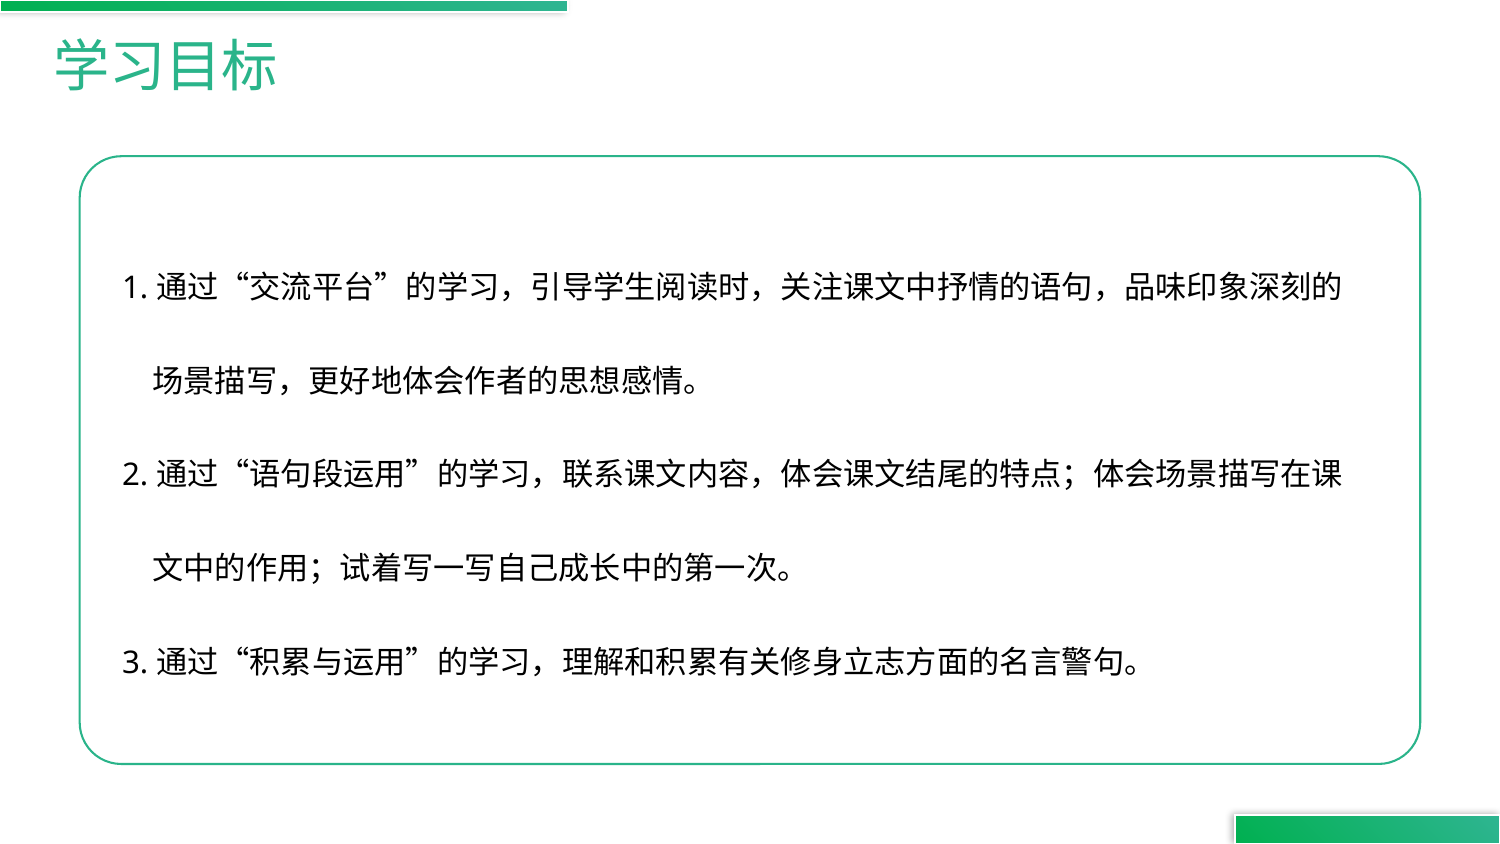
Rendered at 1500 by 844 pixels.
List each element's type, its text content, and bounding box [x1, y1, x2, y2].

text_box 1.通过“交流平台”的学习，引导学生阅读时，关注课文中抒情的语句，品味印象深刻的场景描写，更好地体会作者的思想感情。 2.通过“语句段运用”的学习，联系课文内容，体会课文结尾的特点；体会场景描写在课文中的作用；试着写一写自己成长中的第一次。 3.通过“积累与运用”的学习，理解和积累有关修身立志方面的名言警句。 [110, 205, 1383, 685]
list 学习目标 [41, 32, 382, 94]
